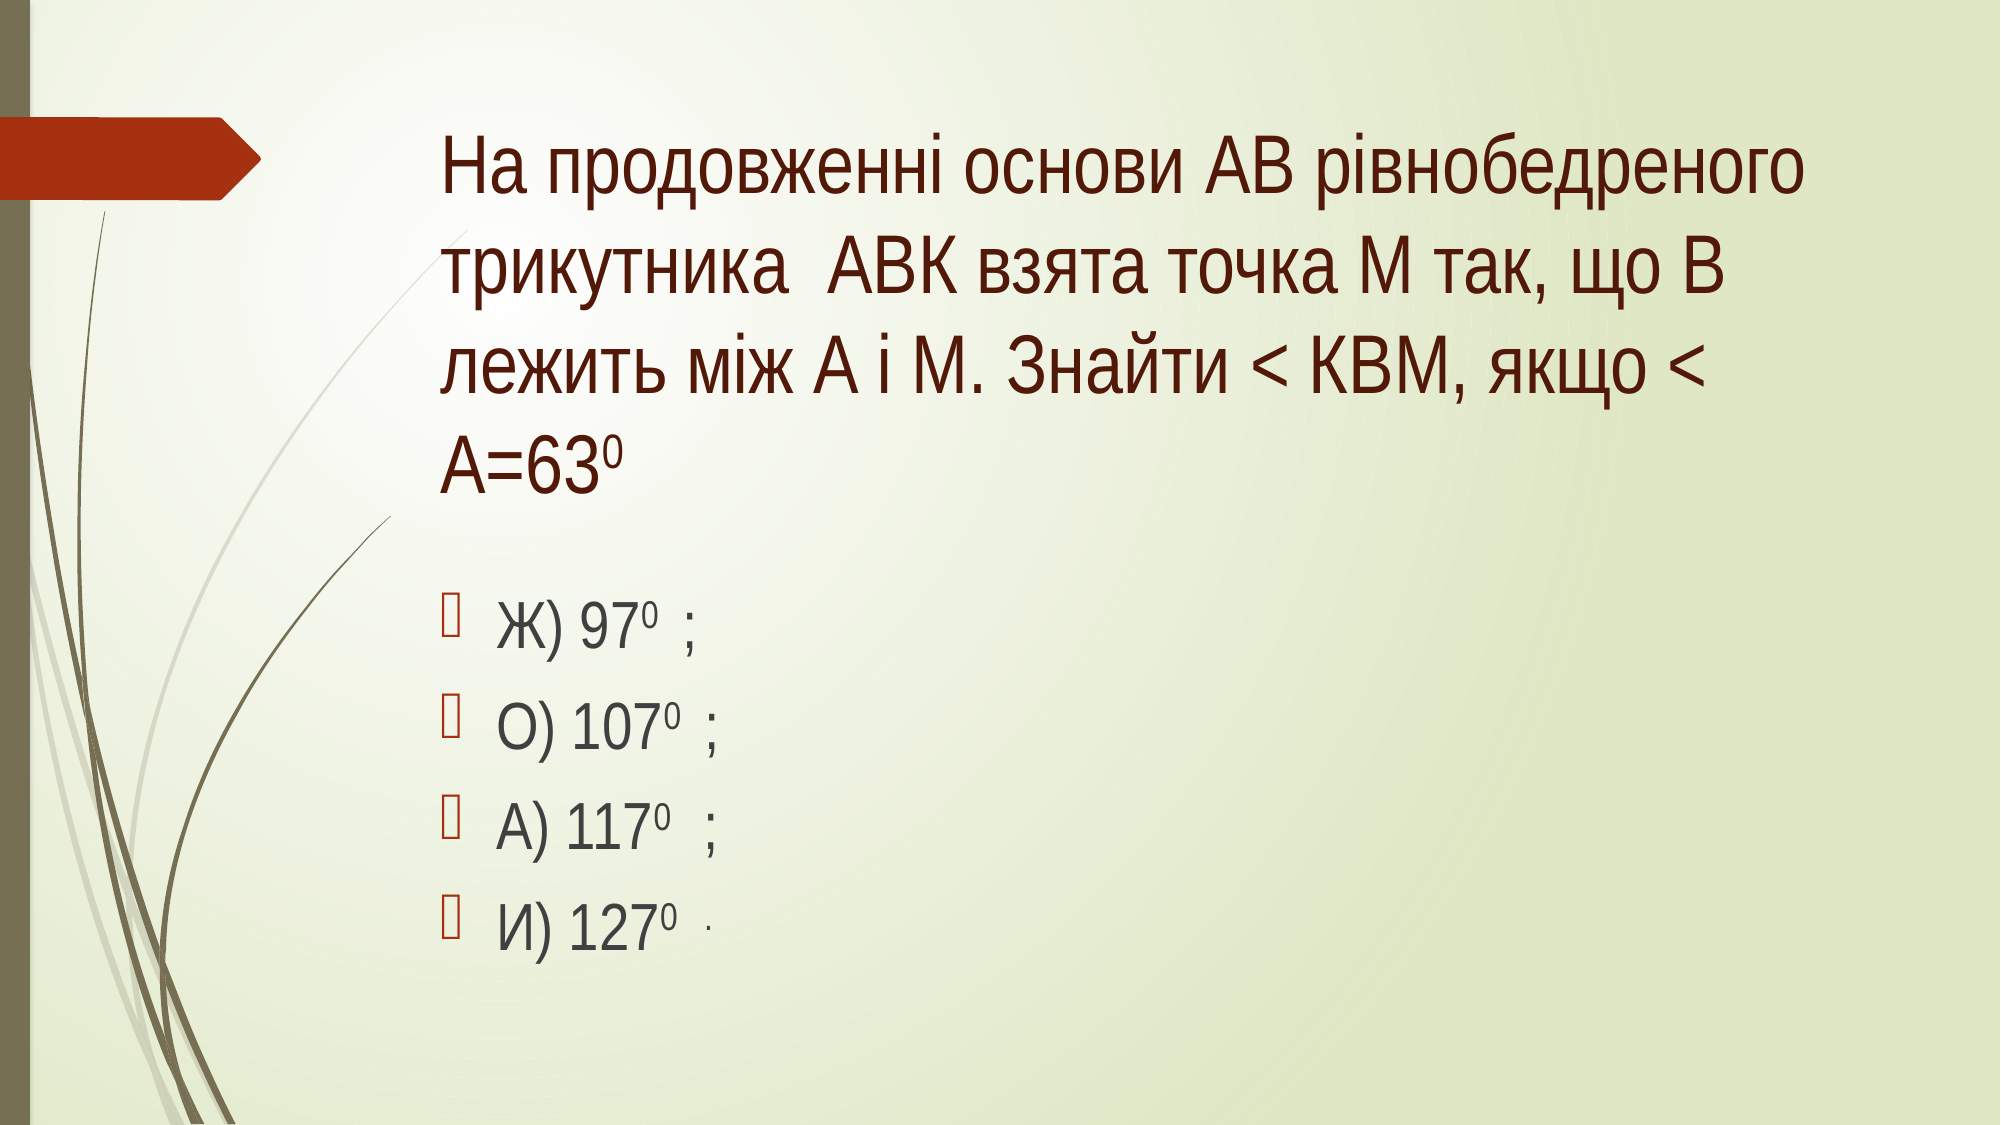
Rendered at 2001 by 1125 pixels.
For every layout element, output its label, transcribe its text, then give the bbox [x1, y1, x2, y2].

title На продовженні основи АВ рівнобедреного трикутника АВК взята точка М так, що В лежить між А і М. Знайти < КВМ, якщо < А=630 [425, 102, 1888, 563]
list Ж) 970 ; О) 1070 ; А) 1170 ; И) 1270 . [424, 574, 1888, 970]
